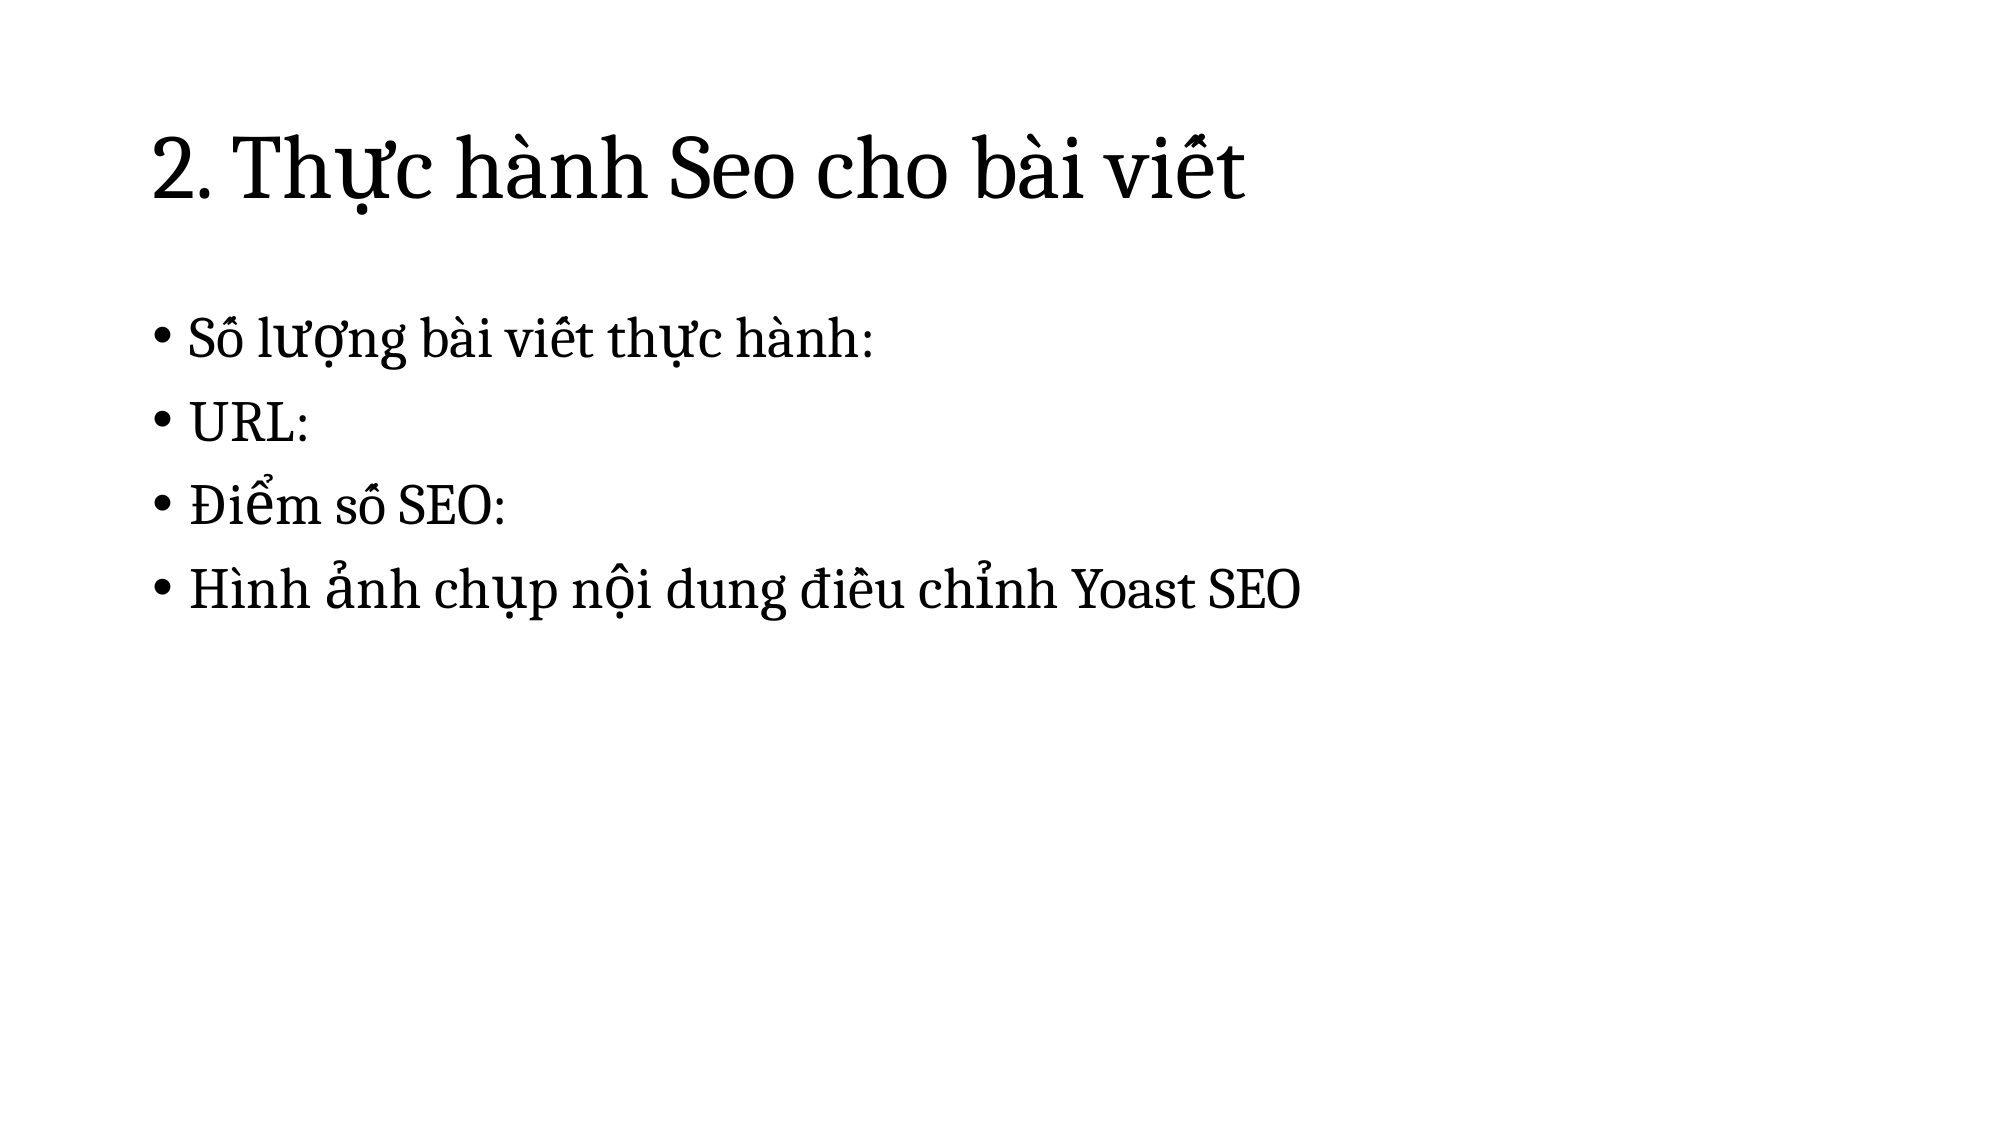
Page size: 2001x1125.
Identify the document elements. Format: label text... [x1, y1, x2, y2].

list Số lượng bài viết thực hành: URL: Điểm số SEO: Hình ảnh chụp nội dung điều chỉnh Yoast SEO [137, 299, 1863, 1014]
title 2. Thực hành Seo cho bài viết [137, 59, 1863, 278]
